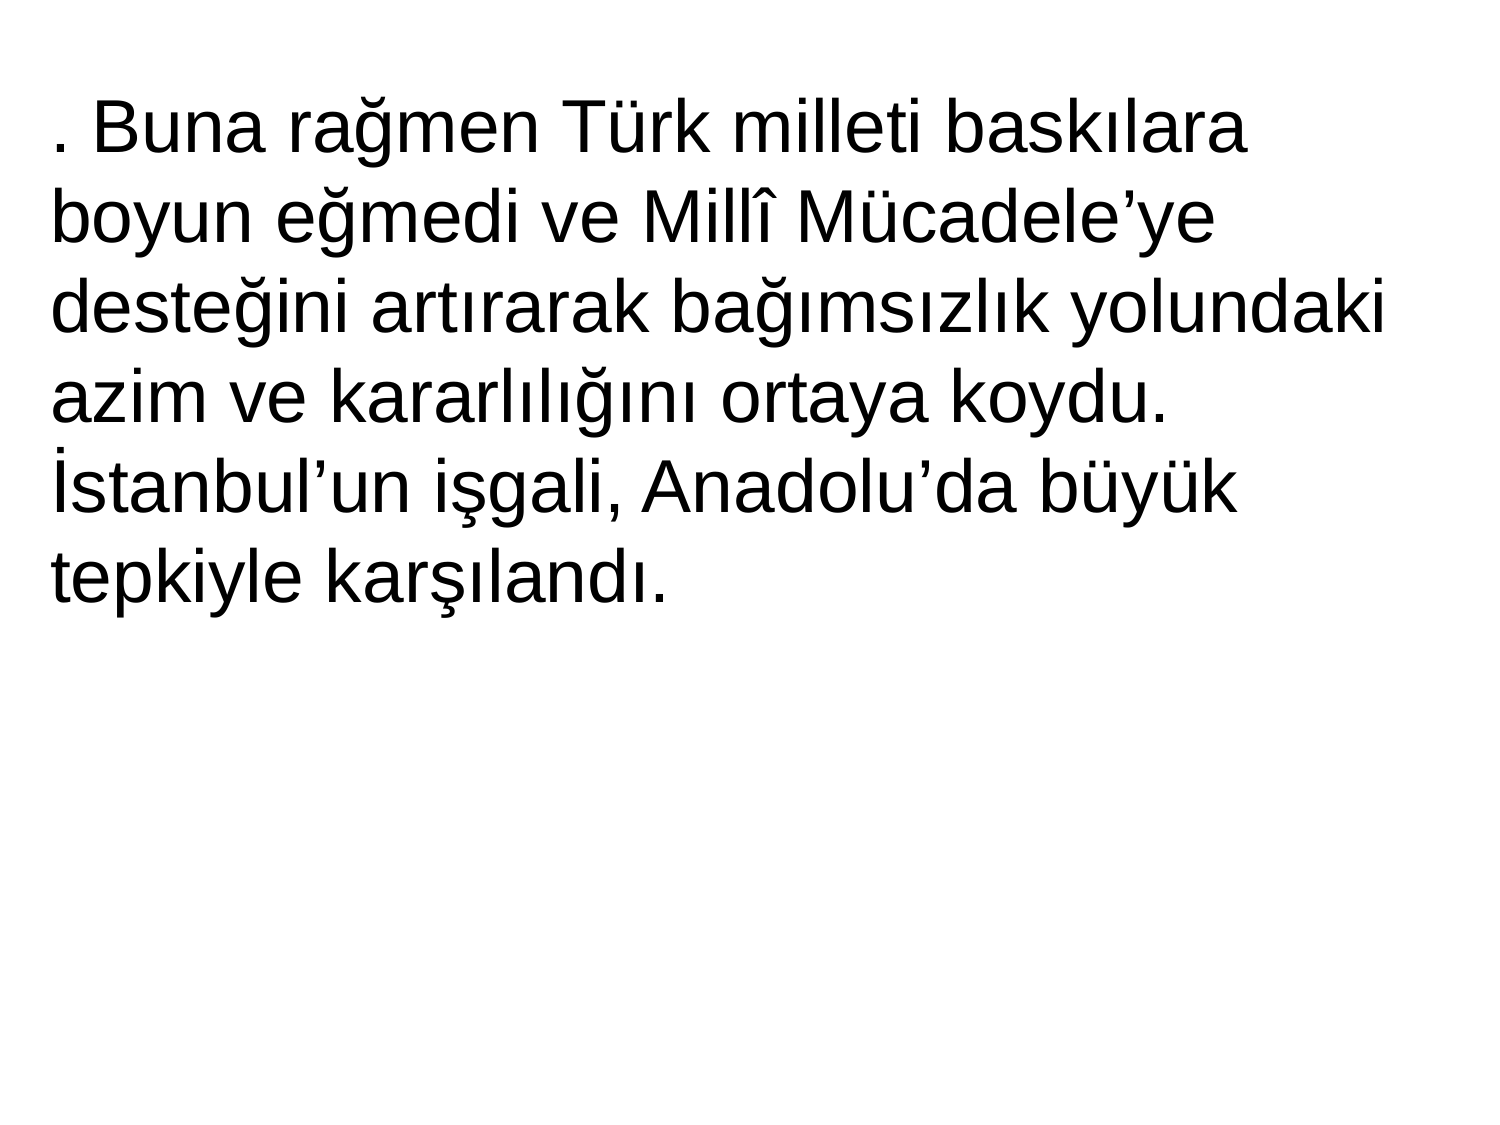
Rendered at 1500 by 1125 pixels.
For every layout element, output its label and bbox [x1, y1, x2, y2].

text_box [35, 70, 1442, 625]
